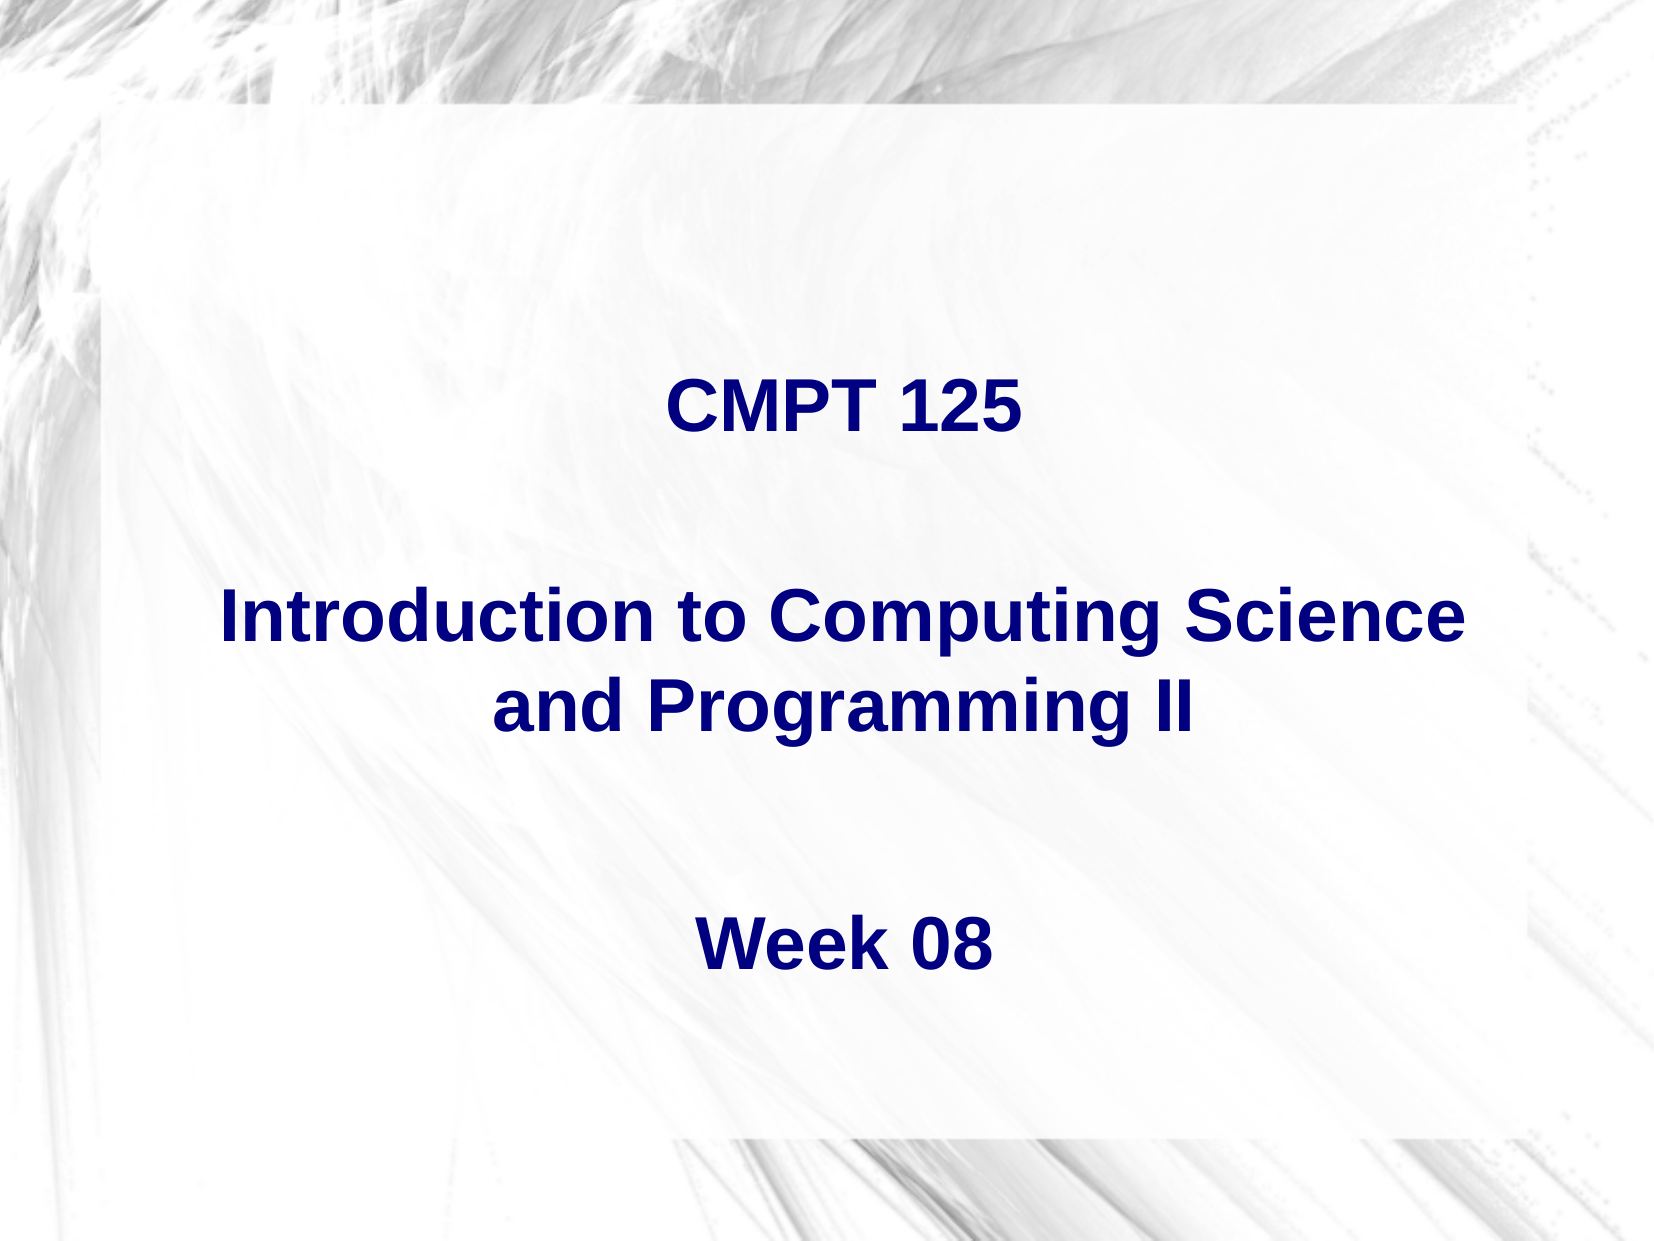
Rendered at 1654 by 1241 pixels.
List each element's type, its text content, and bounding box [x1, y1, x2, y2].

list CMPT 125 Introduction to Computing Science and Programming II Week 08 [118, 237, 1571, 1105]
picture [0, 0, 1654, 1241]
